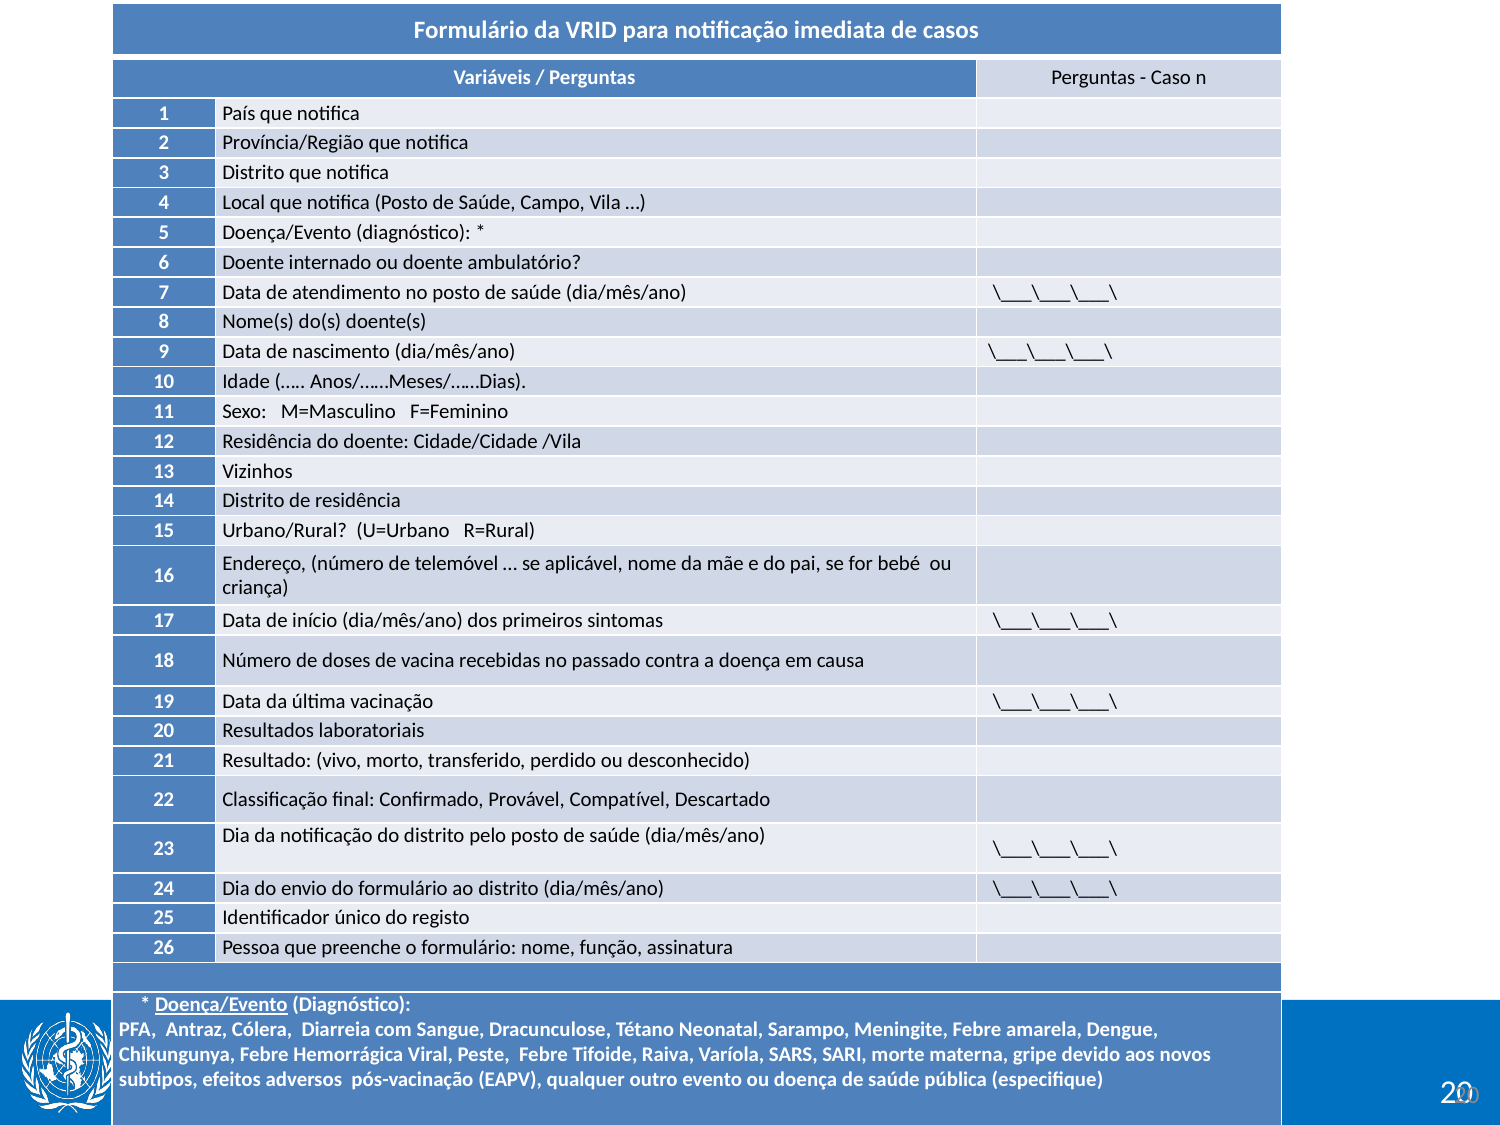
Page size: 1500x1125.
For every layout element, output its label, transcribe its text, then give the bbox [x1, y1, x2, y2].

table_cell 22 [113, 776, 215, 822]
table_cell Identificador único do registo [216, 904, 976, 932]
table_cell [977, 516, 1281, 545]
table_cell Distrito de residência [216, 487, 976, 515]
table_cell Idade (….. Anos/……Meses/……Dias). [216, 367, 976, 395]
table_cell [977, 308, 1281, 336]
table_cell 1 [113, 99, 215, 127]
table_cell 20 [113, 717, 215, 745]
table_cell \___\___\___\ [977, 687, 1281, 715]
table_cell [977, 99, 1281, 127]
table_cell Sexo: M=Masculino F=Feminino [216, 397, 976, 425]
table_cell [113, 963, 1281, 991]
table_cell Província/Região que notifica [216, 129, 976, 157]
table_cell 7 [113, 278, 215, 306]
table_cell 2 [113, 129, 215, 157]
table_cell Data de início (dia/mês/ano) dos primeiros sintomas [216, 606, 976, 634]
table_cell [977, 218, 1281, 246]
table_cell Data de nascimento (dia/mês/ano) [216, 338, 976, 366]
slide_number 20 [1394, 1063, 1495, 1124]
table_cell [977, 129, 1281, 157]
table_cell 6 [113, 248, 215, 276]
table_cell Distrito que notifica [216, 159, 976, 187]
table_cell Variáveis / Perguntas [113, 60, 976, 97]
table_cell Resultados laboratoriais [216, 717, 976, 745]
picture [21, 1012, 111, 1113]
table_cell 15 [113, 516, 215, 545]
table_header Formulário da VRID para notificação imediata de casos [113, 4, 1281, 54]
table_cell 23 [113, 824, 215, 872]
table_cell Pessoa que preenche o formulário: nome, função, assinatura [216, 934, 976, 962]
table_cell [977, 776, 1281, 822]
table_cell 8 [113, 308, 215, 336]
table_cell Local que notifica (Posto de Saúde, Campo, Vila …) [216, 188, 976, 216]
table_cell \___\___\___\ [977, 606, 1281, 634]
table_cell [977, 367, 1281, 395]
table_cell 25 [113, 904, 215, 932]
table_cell 19 [113, 687, 215, 715]
table_cell Residência do doente: Cidade/Cidade /Vila [216, 427, 976, 455]
table_cell [977, 934, 1281, 962]
table_cell Dia da notificação do distrito pelo posto de saúde (dia/mês/ano) [216, 824, 976, 872]
table_cell País que notifica [216, 99, 976, 127]
table_cell Resultado: (vivo, morto, transferido, perdido ou desconhecido) [216, 747, 976, 775]
table_cell [977, 397, 1281, 425]
table_cell 3 [113, 159, 215, 187]
table_cell [977, 717, 1281, 745]
table_cell Doente internado ou doente ambulatório? [216, 248, 976, 276]
table_cell \___\___\___\ [977, 278, 1281, 306]
table_cell 21 [113, 747, 215, 775]
table_cell 10 [113, 367, 215, 395]
table_cell [977, 457, 1281, 485]
table_cell \___\___\___\ [977, 874, 1281, 902]
table_cell [977, 636, 1281, 685]
table_cell 5 [113, 218, 215, 246]
table_cell [977, 159, 1281, 187]
table_cell Doença/Evento (diagnóstico): * [216, 218, 976, 246]
table_cell Endereço, (número de telemóvel … se aplicável, nome da mãe e do pai, se for bebé ou criança) [216, 546, 976, 604]
table_cell [977, 487, 1281, 515]
table_cell Nome(s) do(s) doente(s) [216, 308, 976, 336]
table_cell [977, 427, 1281, 455]
table_cell 13 [113, 457, 215, 485]
table_cell Vizinhos [216, 457, 976, 485]
table_cell 26 [113, 934, 215, 962]
table_cell [977, 747, 1281, 775]
table_cell 9 [113, 338, 215, 366]
table_cell 4 [113, 188, 215, 216]
table_cell 24 [113, 874, 215, 902]
table_cell \___\___\___\ [977, 338, 1281, 366]
table_cell 17 [113, 606, 215, 634]
table_cell Perguntas - Caso n [977, 60, 1281, 97]
table_cell Dia do envio do formulário ao distrito (dia/mês/ano) [216, 874, 976, 902]
table_cell Data de atendimento no posto de saúde (dia/mês/ano) [216, 278, 976, 306]
table_cell 14 [113, 487, 215, 515]
table_cell [977, 248, 1281, 276]
table_cell Número de doses de vacina recebidas no passado contra a doença em causa [216, 636, 976, 685]
table_cell Data da última vacinação [216, 687, 976, 715]
table_cell [977, 188, 1281, 216]
table_cell Classificação final: Confirmado, Provável, Compatível, Descartado [216, 776, 976, 822]
table_cell * Doença/Evento (Diagnóstico): PFA, Antraz, Cólera, Diarreia com Sangue, Dracunculose, Tétano Neonatal, Sarampo, Meningite, Febre amarela, Dengue, Chikungunya, Febre Hemorrágica Viral, Peste, Febre Tifoide, Raiva, Varíola, SARS, SARI, morte materna, gripe devido aos novos subtipos, efeitos adversos pós-vacinação (EAPV), qualquer outro evento ou doença de saúde pública (especifique) [113, 993, 1281, 1125]
table_cell [977, 546, 1281, 604]
table_cell 18 [113, 636, 215, 685]
table_cell 16 [113, 546, 215, 604]
table_cell Urbano/Rural? (U=Urbano R=Rural) [216, 516, 976, 545]
table_cell 12 [113, 427, 215, 455]
table_cell [977, 904, 1281, 932]
table_cell \___\___\___\ [977, 824, 1281, 872]
table_cell 11 [113, 397, 215, 425]
